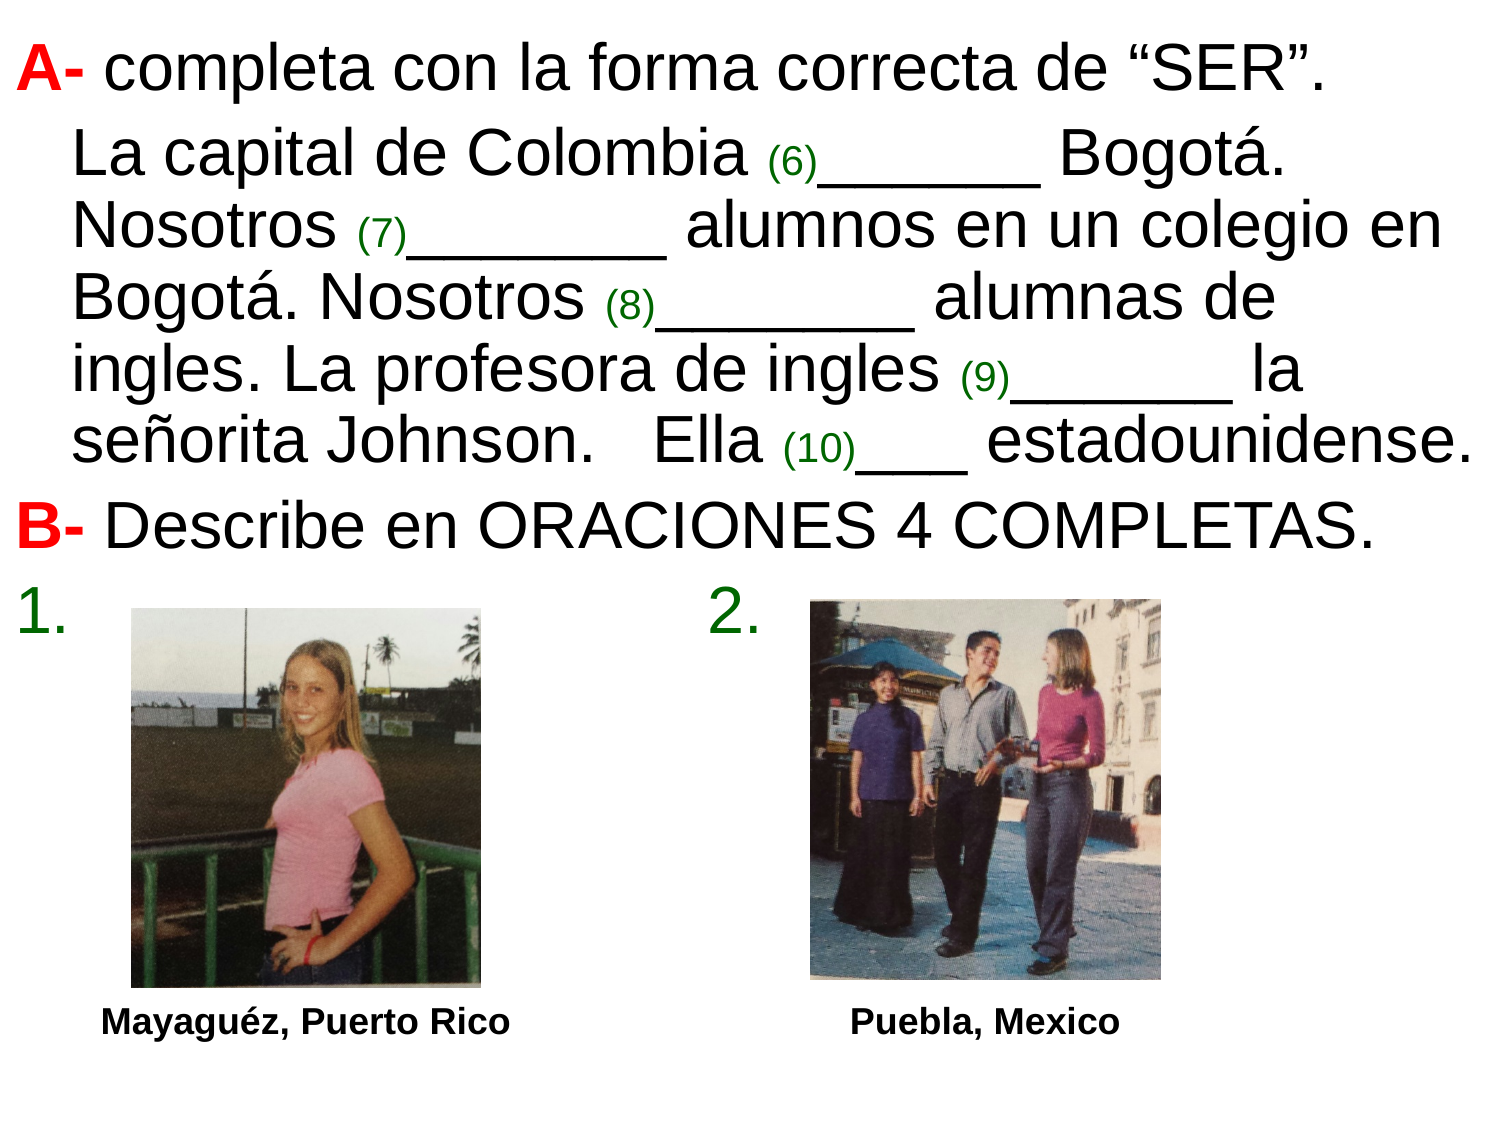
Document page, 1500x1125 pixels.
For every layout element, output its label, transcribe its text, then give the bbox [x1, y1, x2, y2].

text_box Mayaguéz, Puerto Rico [85, 989, 527, 1049]
text_box Puebla, Mexico [835, 989, 1136, 1049]
picture [810, 599, 1161, 980]
picture [131, 608, 481, 988]
list A- completa con la forma correcta de “SER”. La capital de Colombia (6)______ Bogotá. Nosotros (7)_______ alumnos en un colegio en Bogotá. Nosotros (8)_______ alumnas de ingles. La profesora de ingles (9)______ la señorita Johnson. Ella (10)___ estadounidense. B- Describe en ORACIONES 4 COMPLETAS. 1. 2. [0, 24, 1500, 1113]
